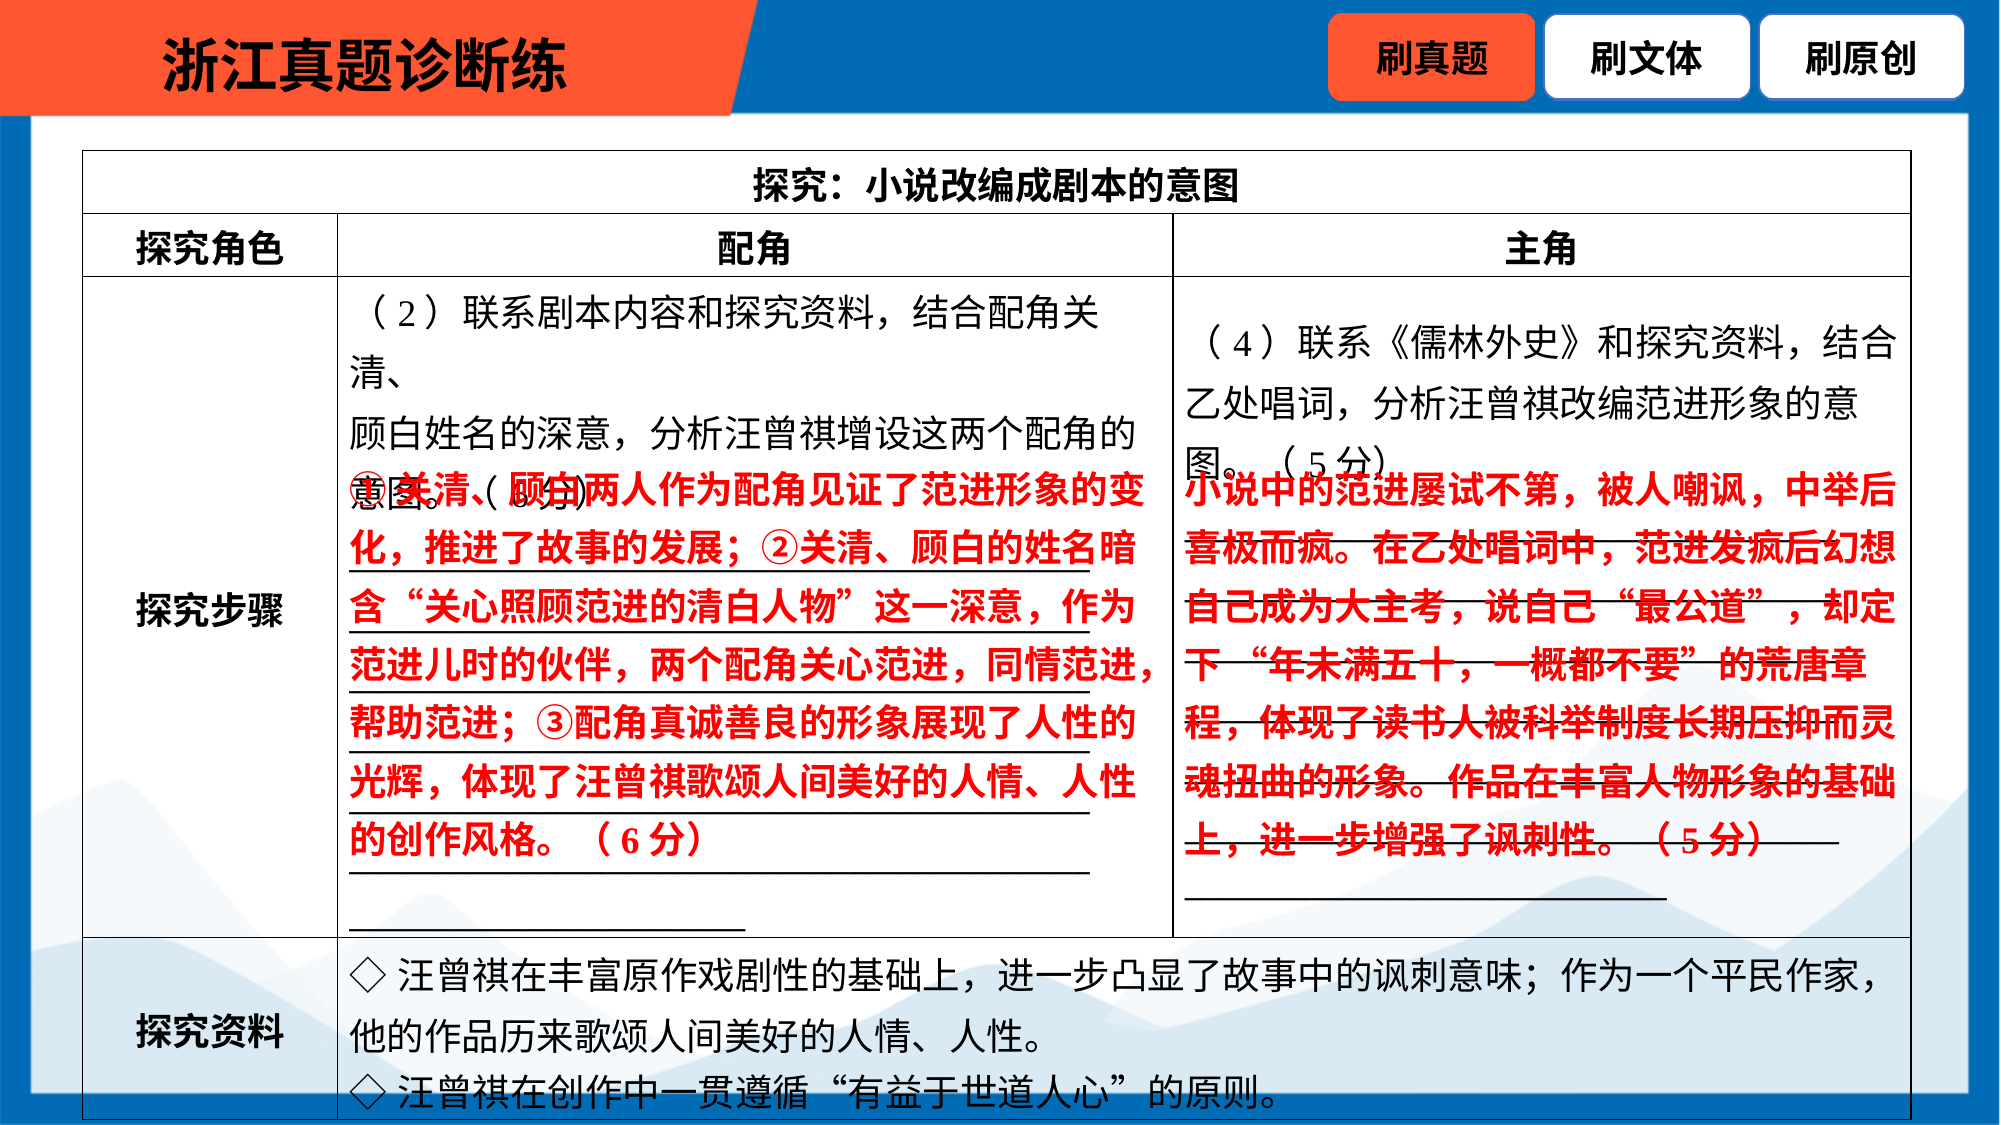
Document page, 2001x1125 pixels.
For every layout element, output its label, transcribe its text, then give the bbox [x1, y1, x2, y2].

table_cell 主角 [1174, 214, 1910, 276]
table_cell （2）联系剧本内容和探究资料，结合配角关清、 顾白姓名的深意，分析汪曾祺增设这两个配角的 意图。（6分） ___________________________________________ ___________________________________________ ___________________________________________ ___________________________________________ ___________________________________________ ___________________________________________ _______________________ [338, 277, 1172, 937]
table_cell （4）联系《儒林外史》和探究资料，结合 乙处唱词，分析汪曾祺改编范进形象的意 图。（5分） ______________________________________ ______________________________________ ______________________________________ ______________________________________ ______________________________________ ______________________________________ ____________________________ [1174, 277, 1910, 937]
text_box 小说中的范进屡试不第，被人嘲讽，中举后喜极而疯。在乙处唱词中，范进发疯后幻想自己成为大主考，说自己“最公道”，却定下 “年未满五十，一概都不要”的荒唐章程，体现了读书人被科举制度长期压抑而灵魂扭曲的形象。作品在丰富人物形象的基础上，进一步增强了讽刺性。（5分） [1184, 452, 1902, 857]
table_cell 探究角色 [83, 214, 337, 276]
picture [0, 0, 2000, 1125]
table_cell 探究步骤 [83, 277, 337, 937]
table_cell 探究资料 [83, 938, 337, 1119]
table_cell ◇汪曾祺在丰富原作戏剧性的基础上，进一步凸显了故事中的讽刺意味；作为一个平民作家， 他的作品历来歌颂人间美好的人情、人性。 ◇汪曾祺在创作中一贯遵循“有益于世道人心”的原则。 [338, 938, 1910, 1119]
text_box ①关清、顾白两人作为配角见证了范进形象的变化，推进了故事的发展；②关清、顾白的姓名暗含“关心照顾范进的清白人物”这一深意，作为范进儿时的伙伴，两个配角关心范进，同情范进，帮助范进；③配角真诚善良的形象展现了人性的光辉，体现了汪曾祺歌颂人间美好的人情、人性的创作风格。（6分） [349, 452, 1164, 857]
table_cell 配角 [338, 214, 1172, 276]
table_header 探究：小说改编成剧本的意图 [83, 151, 1910, 213]
